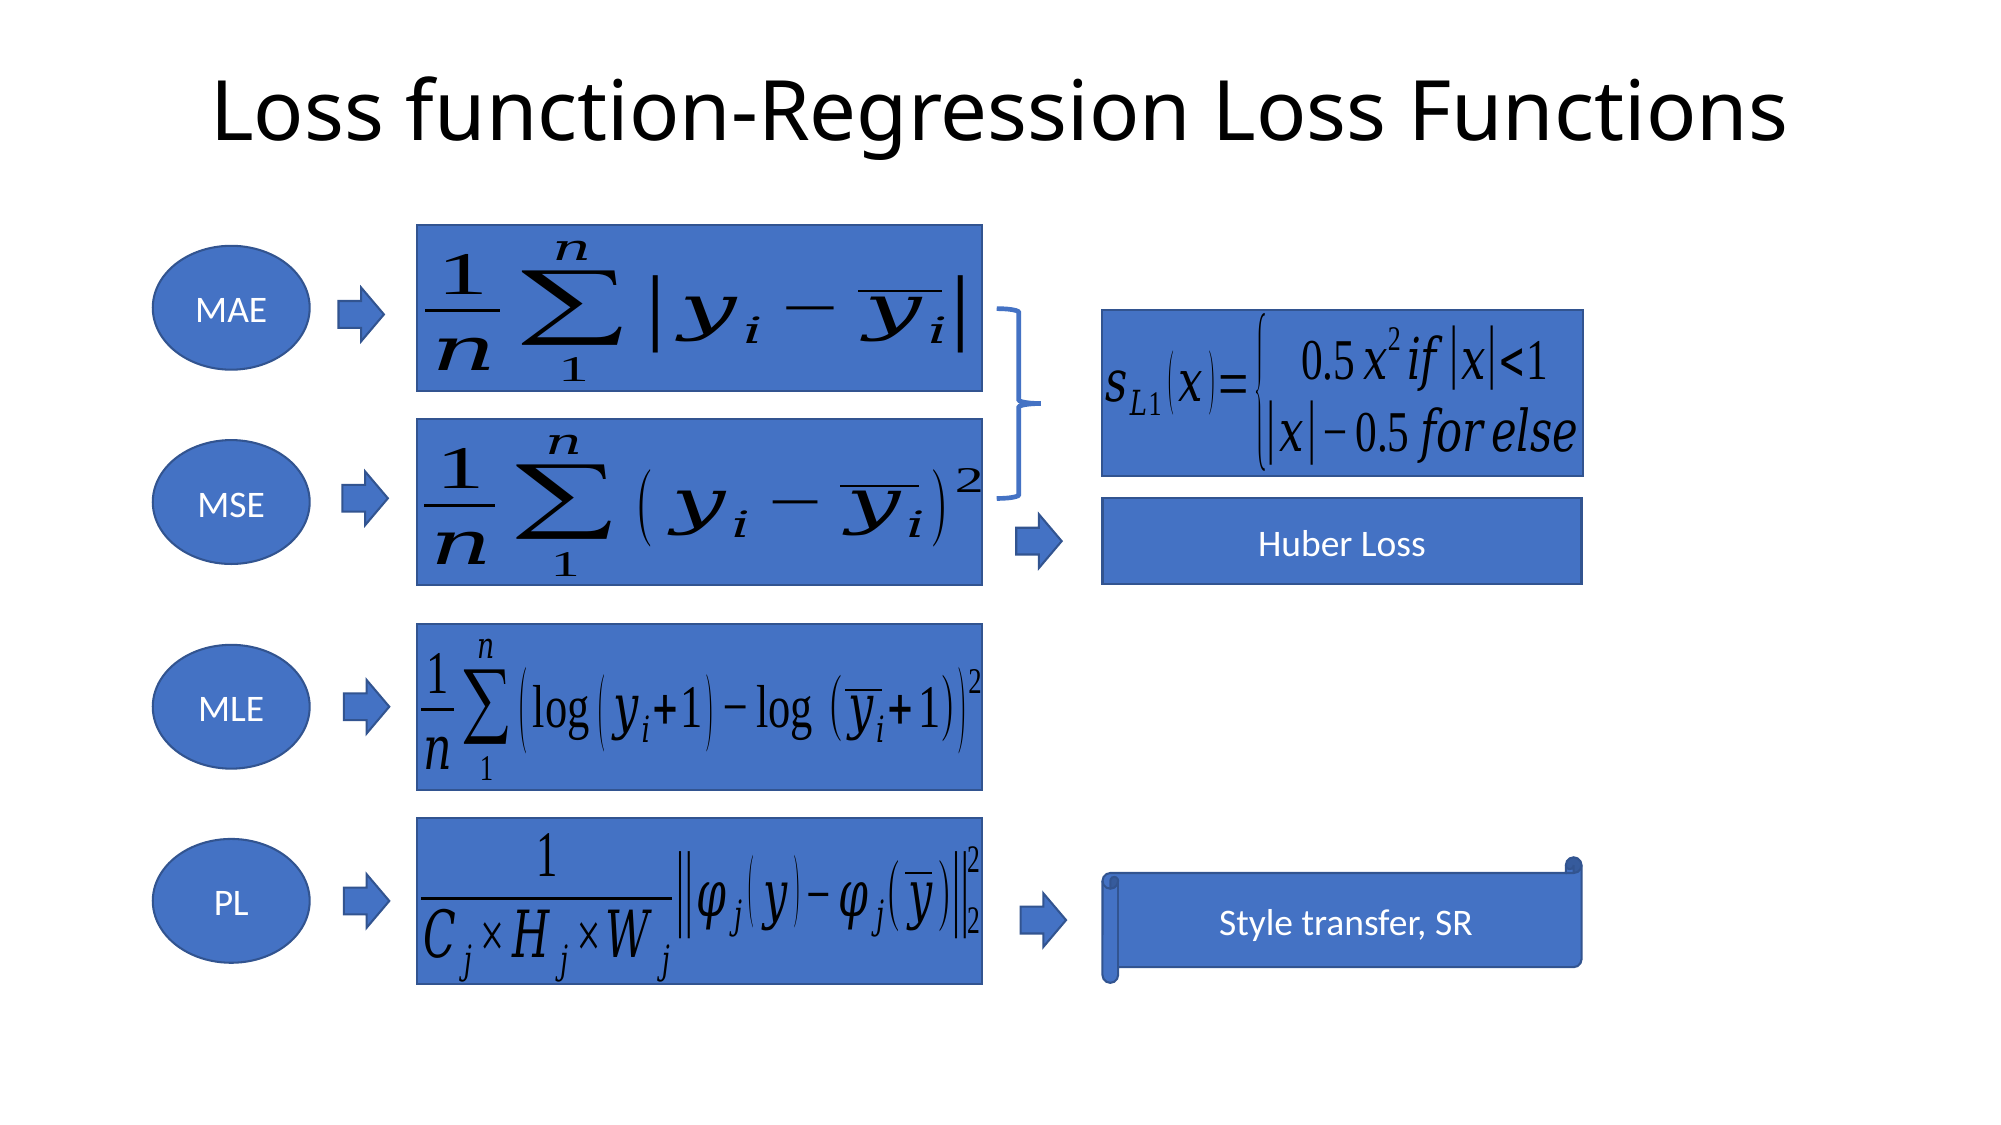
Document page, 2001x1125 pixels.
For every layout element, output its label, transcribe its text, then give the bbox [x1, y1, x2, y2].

text_box MAE [151, 244, 311, 371]
text_box MLE [151, 643, 311, 770]
title Loss function-Regression Loss Functions [137, 59, 1863, 167]
text_box Huber Loss [1101, 497, 1583, 585]
text_box [341, 468, 390, 528]
text_box PL [151, 837, 311, 964]
text_box [996, 308, 1041, 500]
text_box [337, 284, 386, 345]
text_box [342, 871, 391, 931]
text_box [342, 677, 391, 737]
text_box Style transfer, SR [1101, 856, 1583, 984]
text_box [1015, 511, 1064, 571]
text_box MSE [151, 439, 311, 566]
text_box [1019, 890, 1068, 950]
